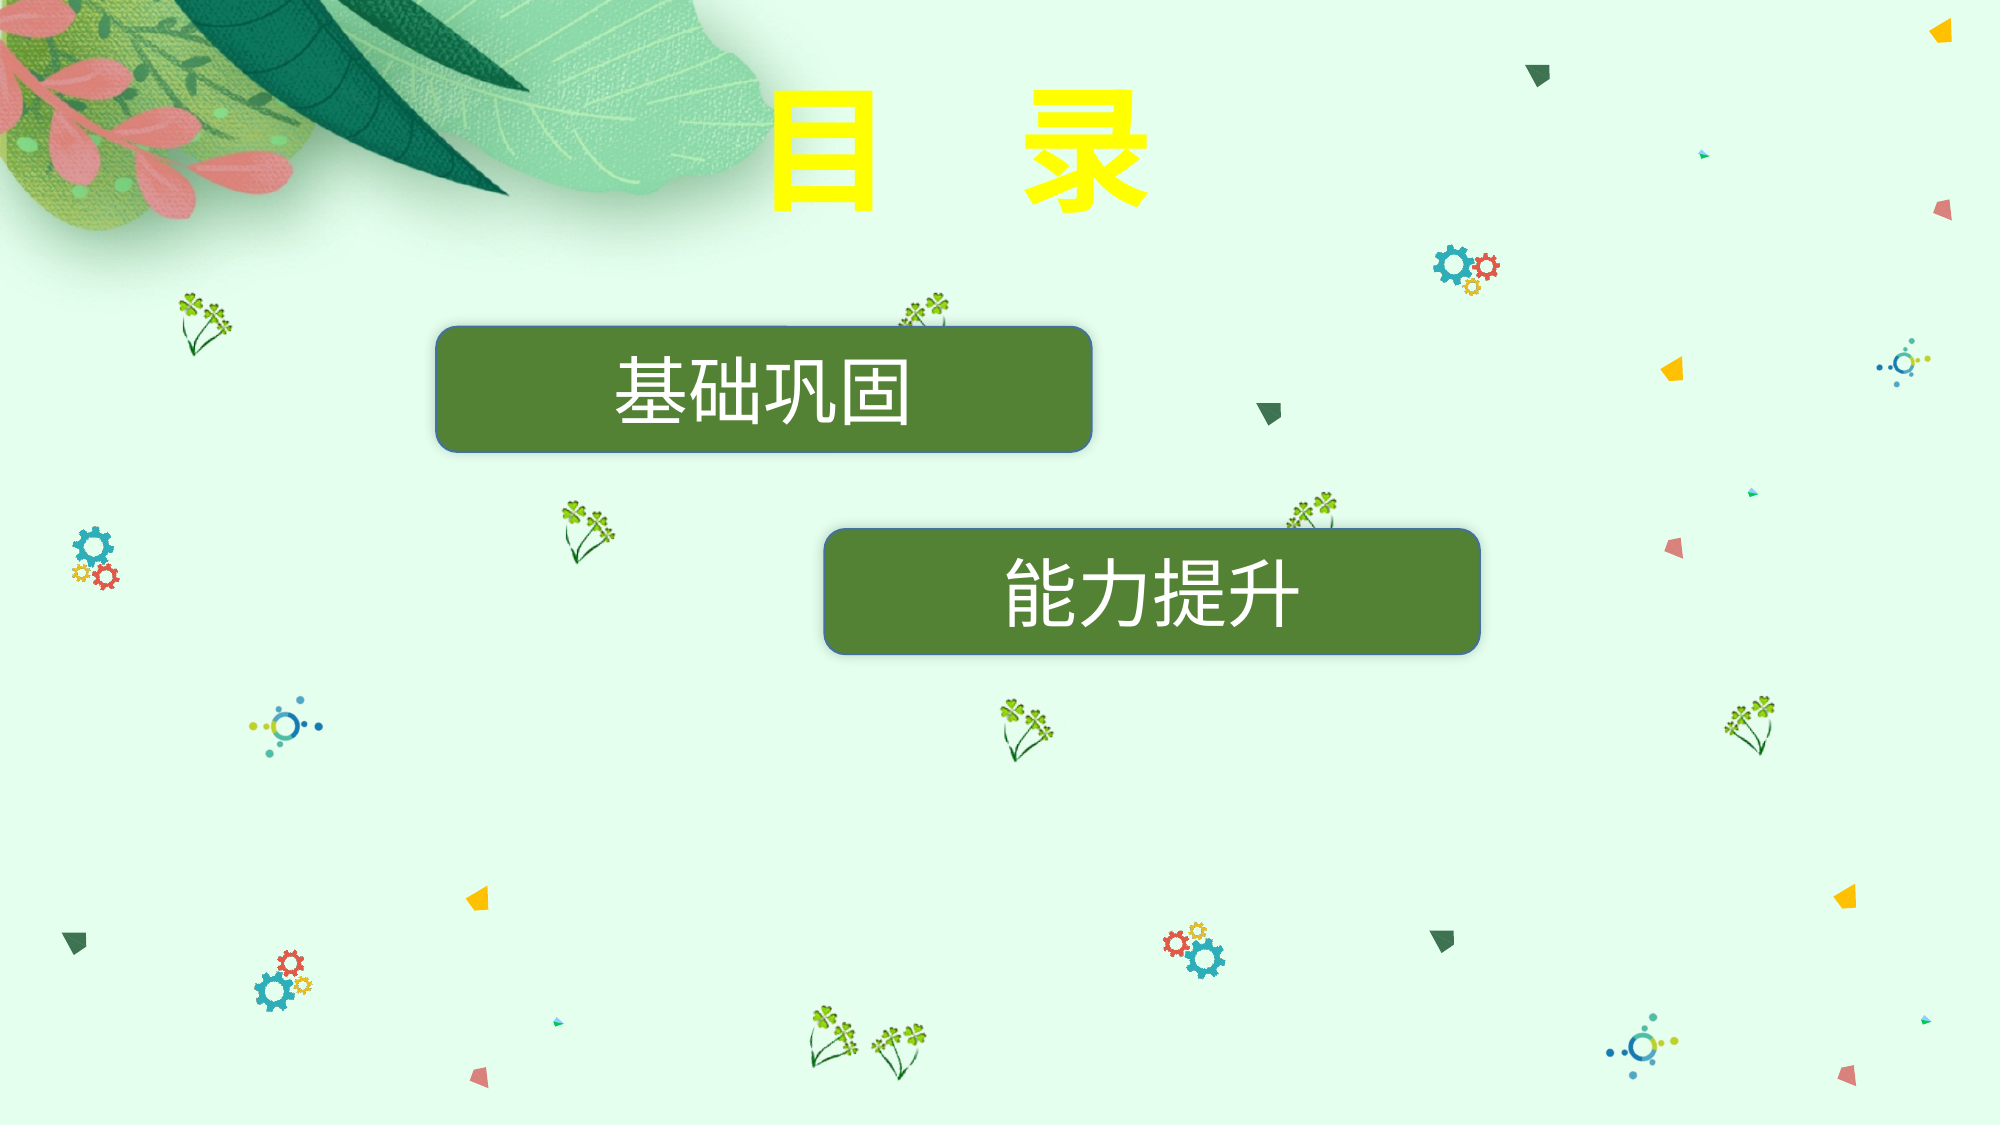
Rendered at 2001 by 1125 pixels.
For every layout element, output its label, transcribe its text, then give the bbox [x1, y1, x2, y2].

text_box 能力提升 [823, 528, 1481, 656]
text_box 目 录 [740, 55, 1171, 236]
picture [0, 0, 2001, 1125]
text_box 基础巩固 [435, 325, 1093, 453]
